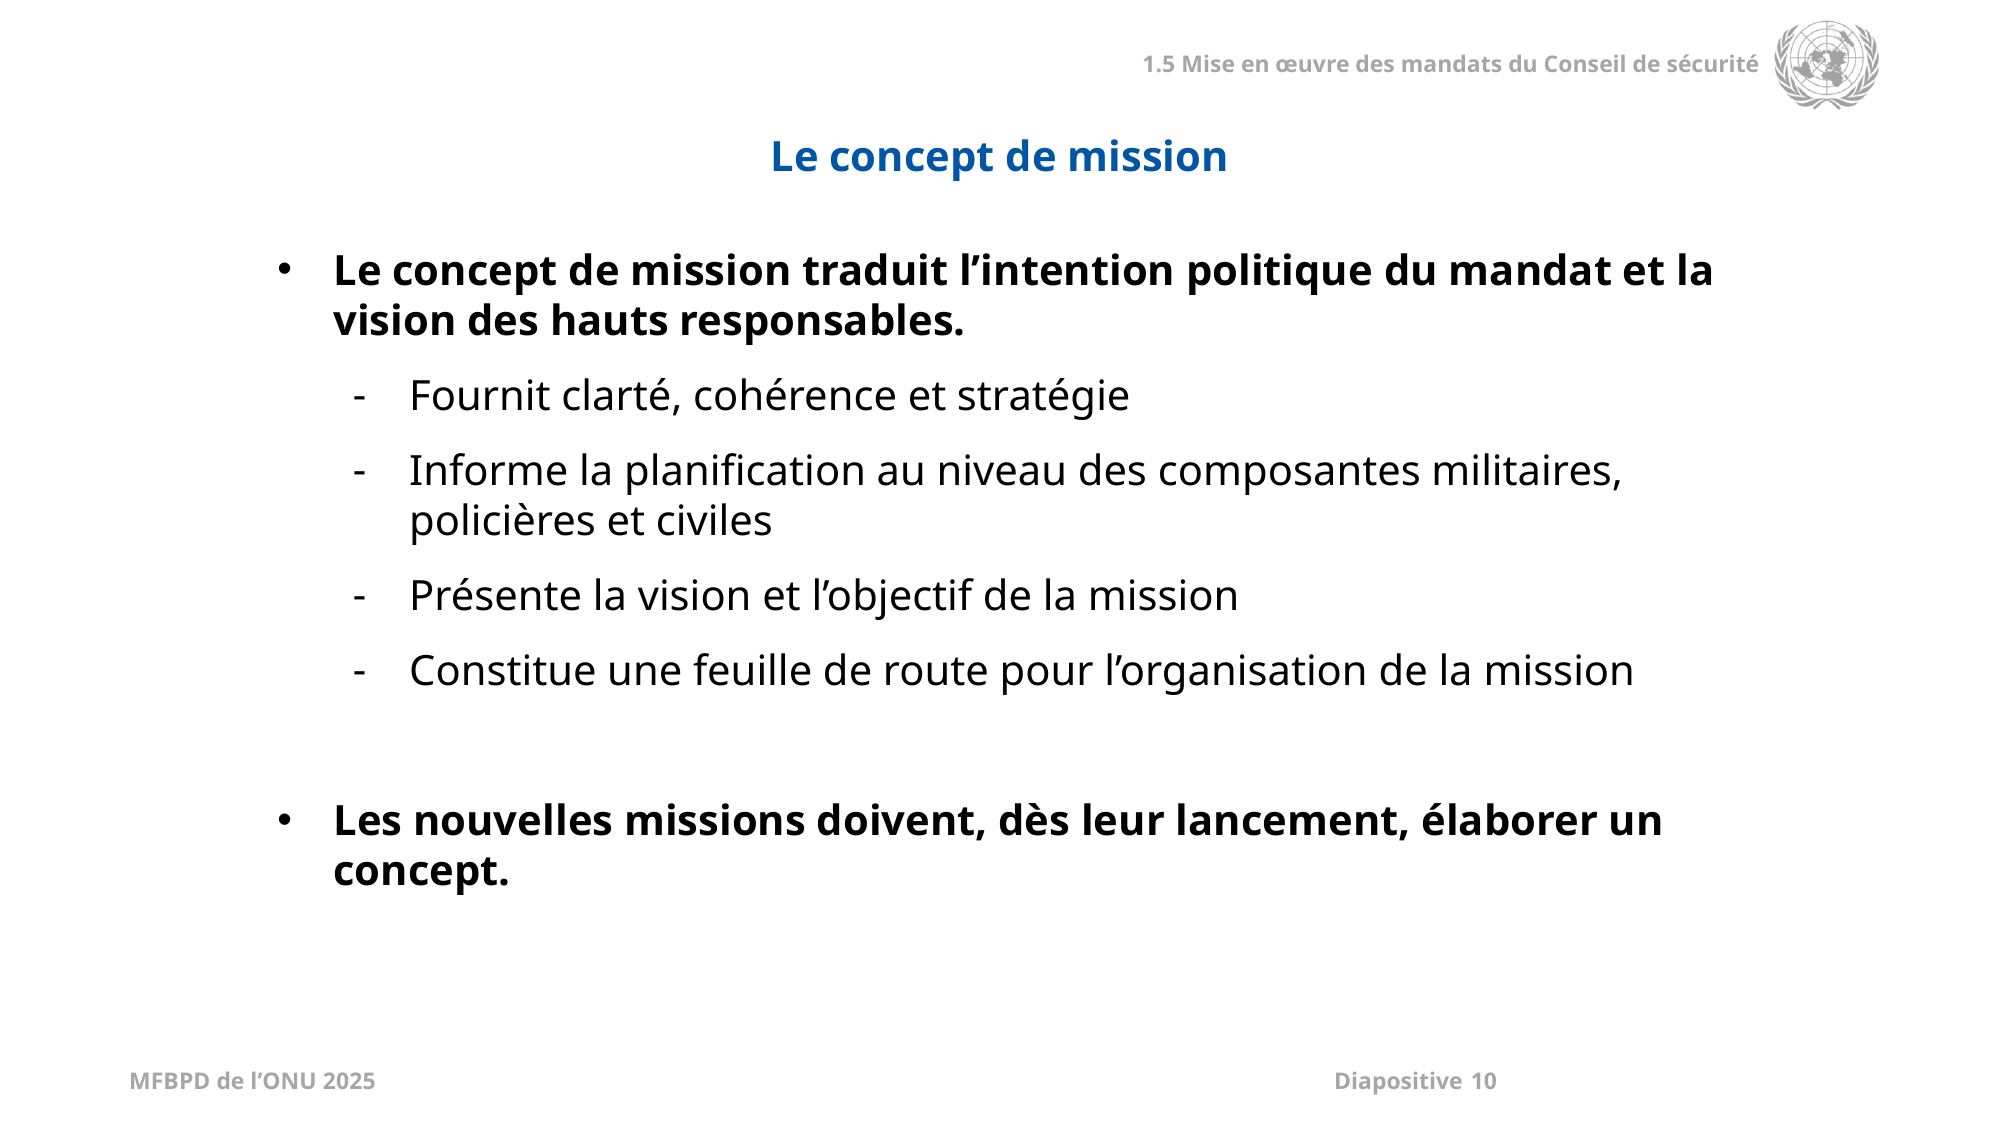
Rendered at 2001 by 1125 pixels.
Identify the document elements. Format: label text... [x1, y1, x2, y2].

text_box Le concept de mission traduit l’intention politique du mandat et la vision des hauts responsables. Fournit clarté, cohérence et stratégie Informe la planification au niveau des composantes militaires, policières et civiles Présente la vision et l’objectif de la mission Constitue une feuille de route pour l’organisation de la mission Les nouvelles missions doivent, dès leur lancement, élaborer un concept. [262, 235, 1739, 902]
text_box Le concept de mission [337, 122, 1662, 188]
